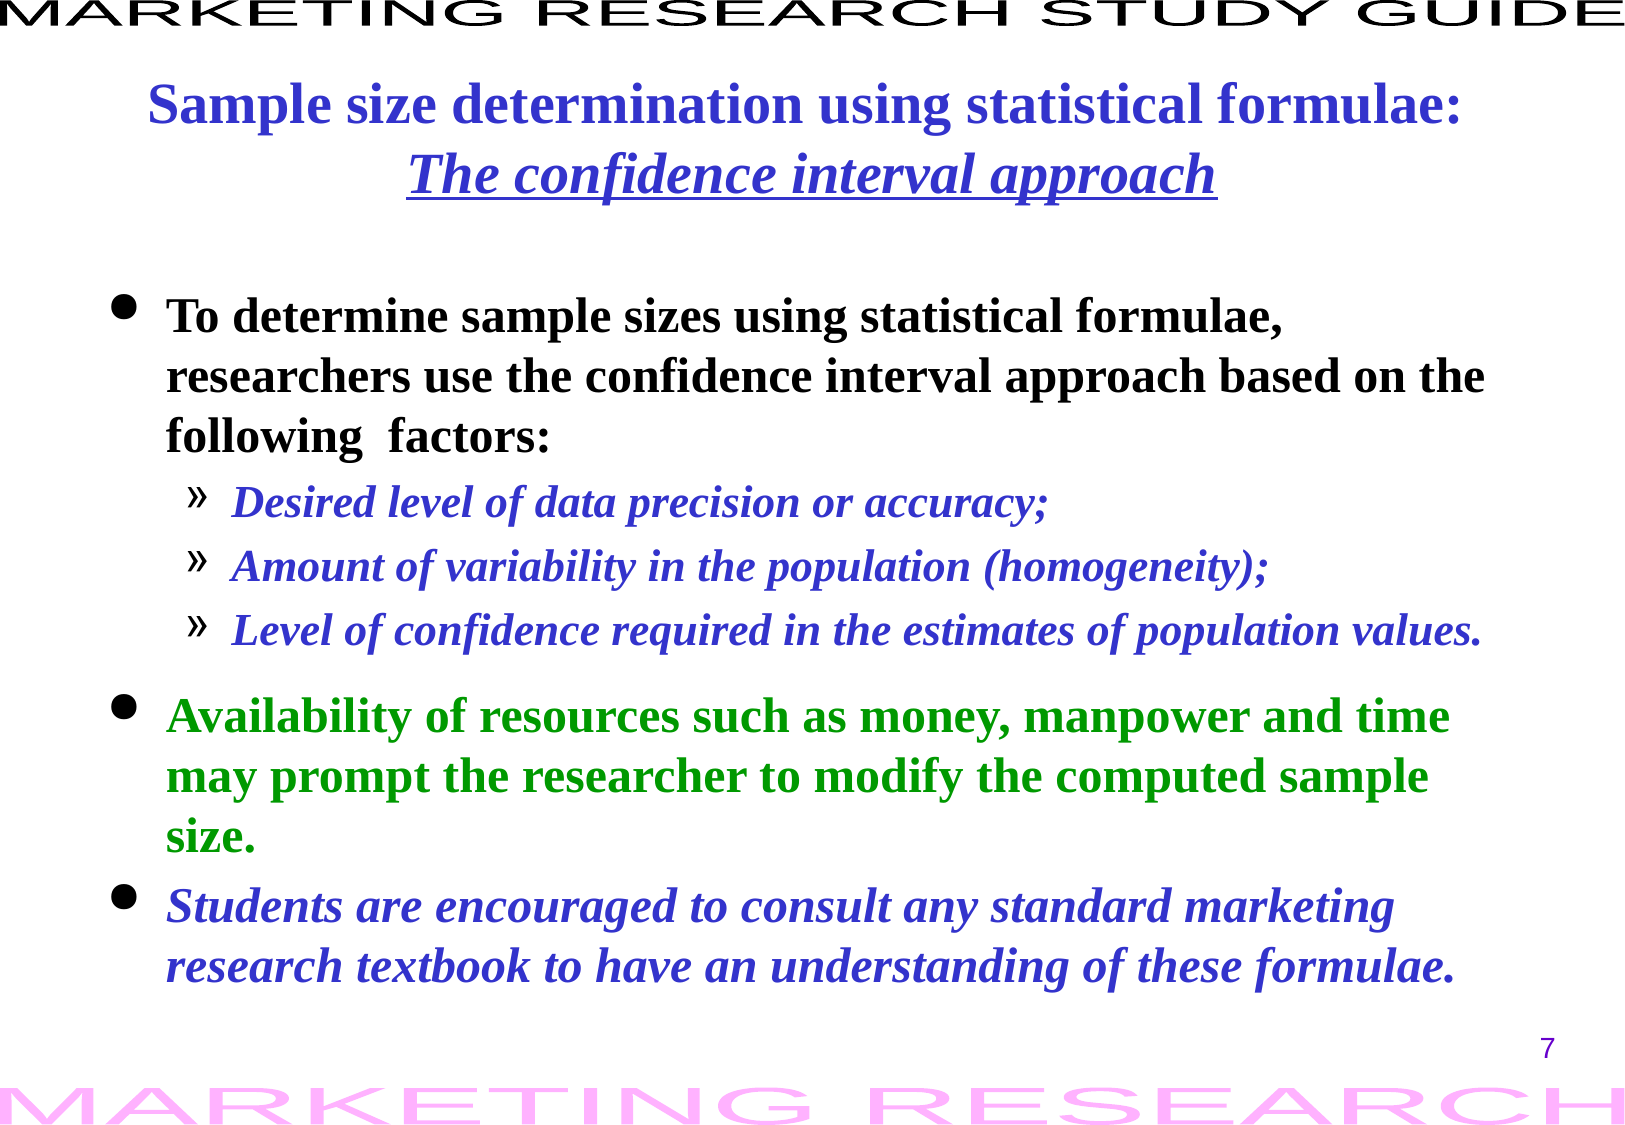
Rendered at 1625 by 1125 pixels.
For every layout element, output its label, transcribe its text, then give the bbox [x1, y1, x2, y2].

title Sample size determination using statistical formulae: The confidence interval approach [121, 74, 1504, 214]
list To determine sample sizes using statistical formulae, researchers use the confidence interval approach based on the following factors: Desired level of data precision or accuracy; Amount of variability in the population (homogeneity); Level of confidence required in the estimates of population values. Availability of resources such as money, manpower and time may prompt the researcher to modify the computed sample size. Students are encouraged to consult any standard marketing research textbook to have an understanding of these formulae. [94, 274, 1544, 1026]
